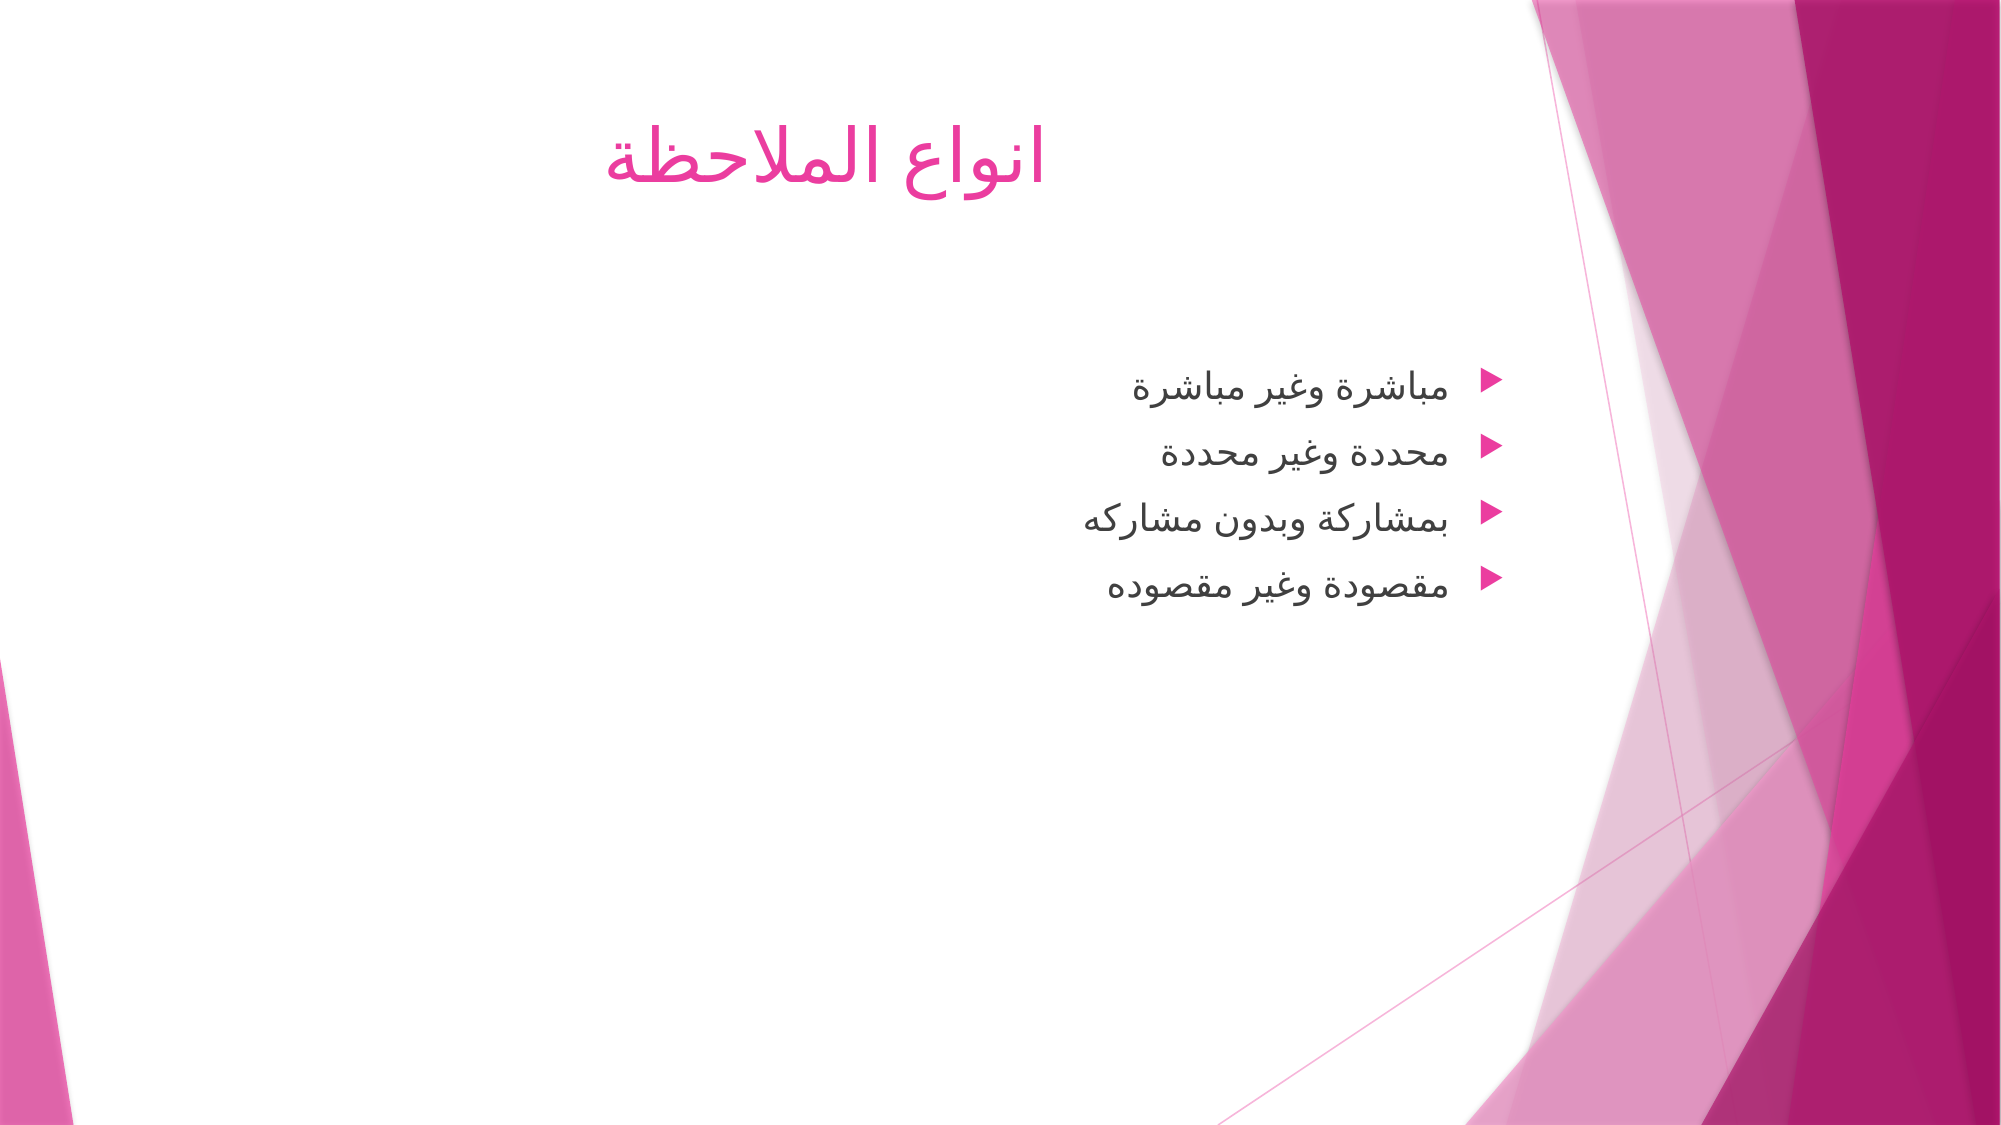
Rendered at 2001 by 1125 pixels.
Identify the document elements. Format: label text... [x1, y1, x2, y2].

list مباشرة وغير مباشرة محددة وغير محددة بمشاركة وبدون مشاركه مقصودة وغير مقصوده [111, 354, 1522, 992]
title انواع الملاحظة [111, 99, 1522, 317]
